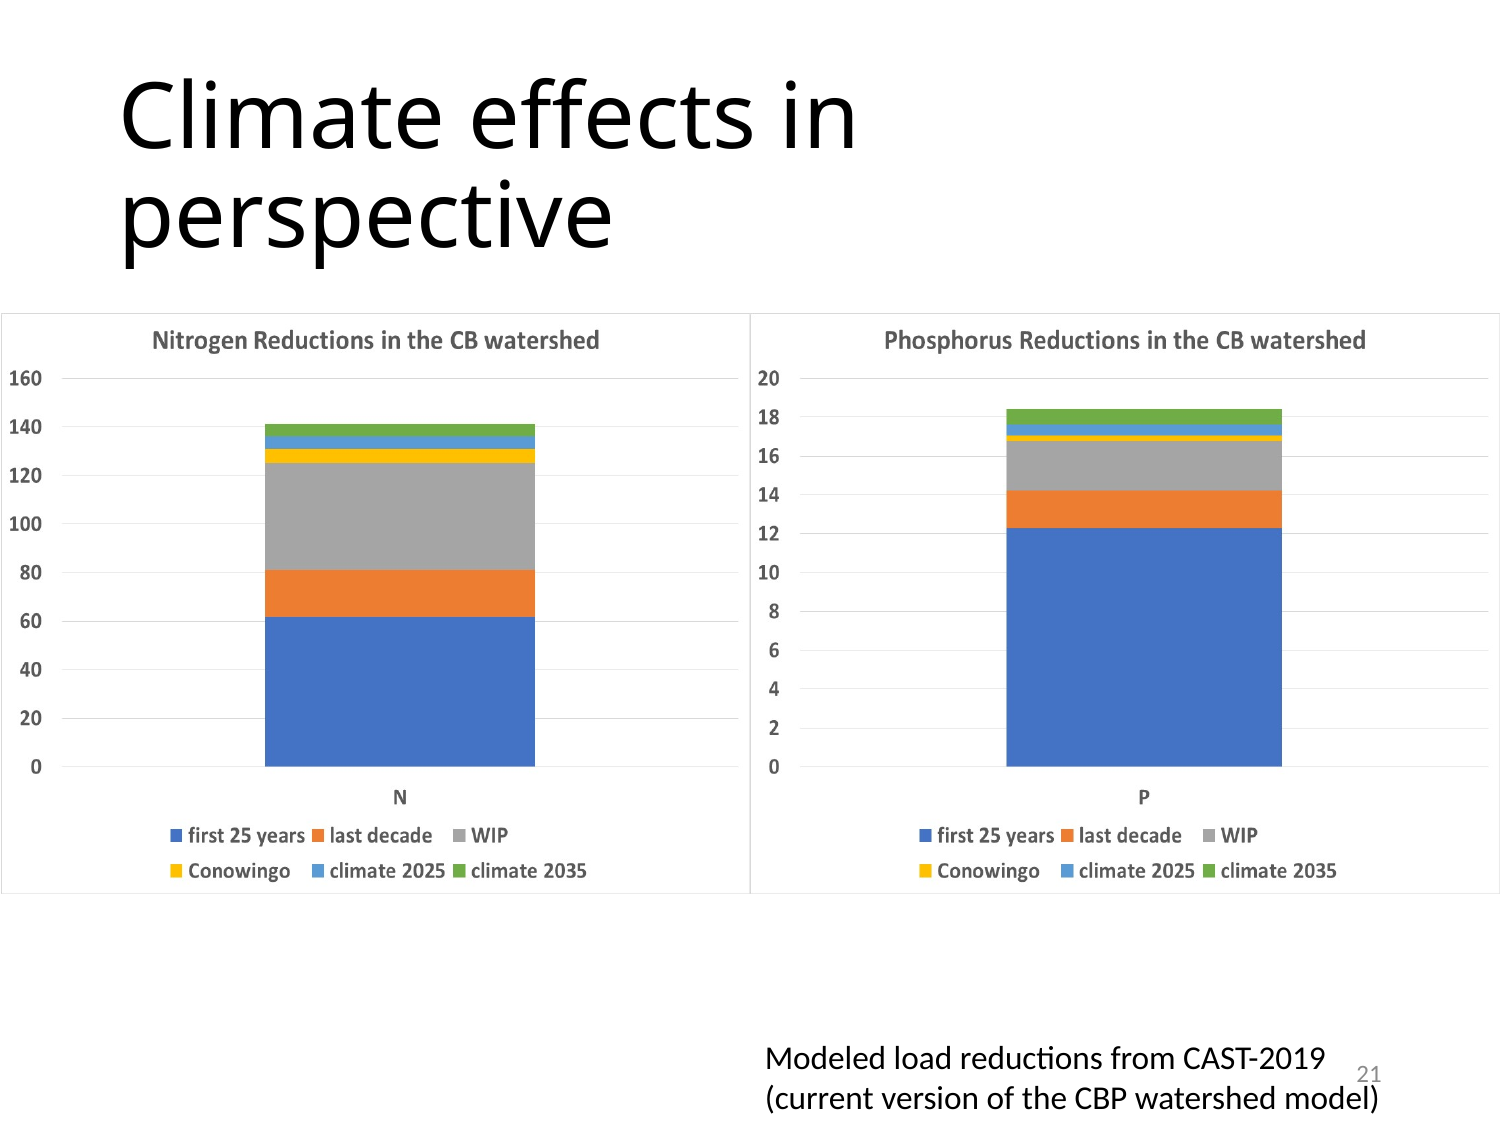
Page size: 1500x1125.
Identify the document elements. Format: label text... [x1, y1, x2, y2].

picture [1, 313, 1500, 894]
title Climate effects in perspective [103, 59, 1397, 278]
slide_number 21 [1059, 1042, 1397, 1103]
text_box Modeled load reductions from CAST-2019 (current version of the CBP watershed model) [750, 1029, 1439, 1124]
